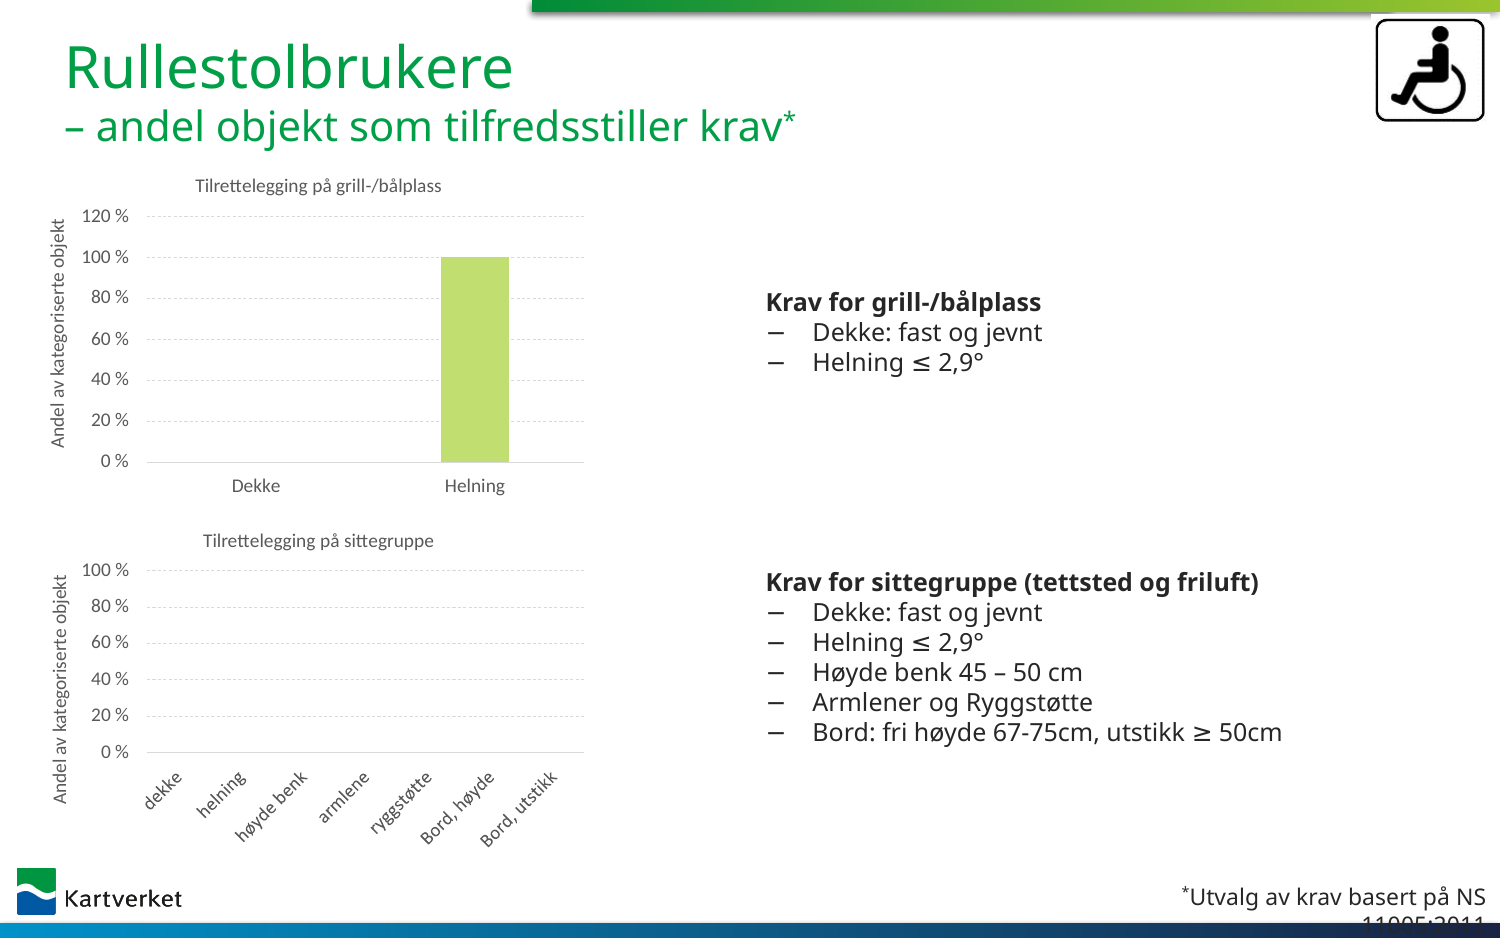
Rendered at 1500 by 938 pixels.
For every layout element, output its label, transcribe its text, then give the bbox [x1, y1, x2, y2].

picture [1371, 13, 1491, 127]
text_box Rullestolbrukere – andel objekt som tilfredsstiller krav* [49, 14, 1431, 158]
text_box *Utvalg av krav basert på NS 11005:2011 [1068, 873, 1500, 938]
text_box Krav for sittegruppe (tettsted og friluft) Dekke: fast og jevnt Helning ≤ 2,9° Høyde benk 45 – 50 cm Armlener og Ryggstøtte Bord: fri høyde 67-75cm, utstikk ≥ 50cm [750, 559, 1500, 754]
picture [41, 520, 596, 859]
text_box Krav for grill-/bålplass Dekke: fast og jevnt Helning ≤ 2,9° [750, 279, 1452, 384]
picture [41, 166, 596, 505]
